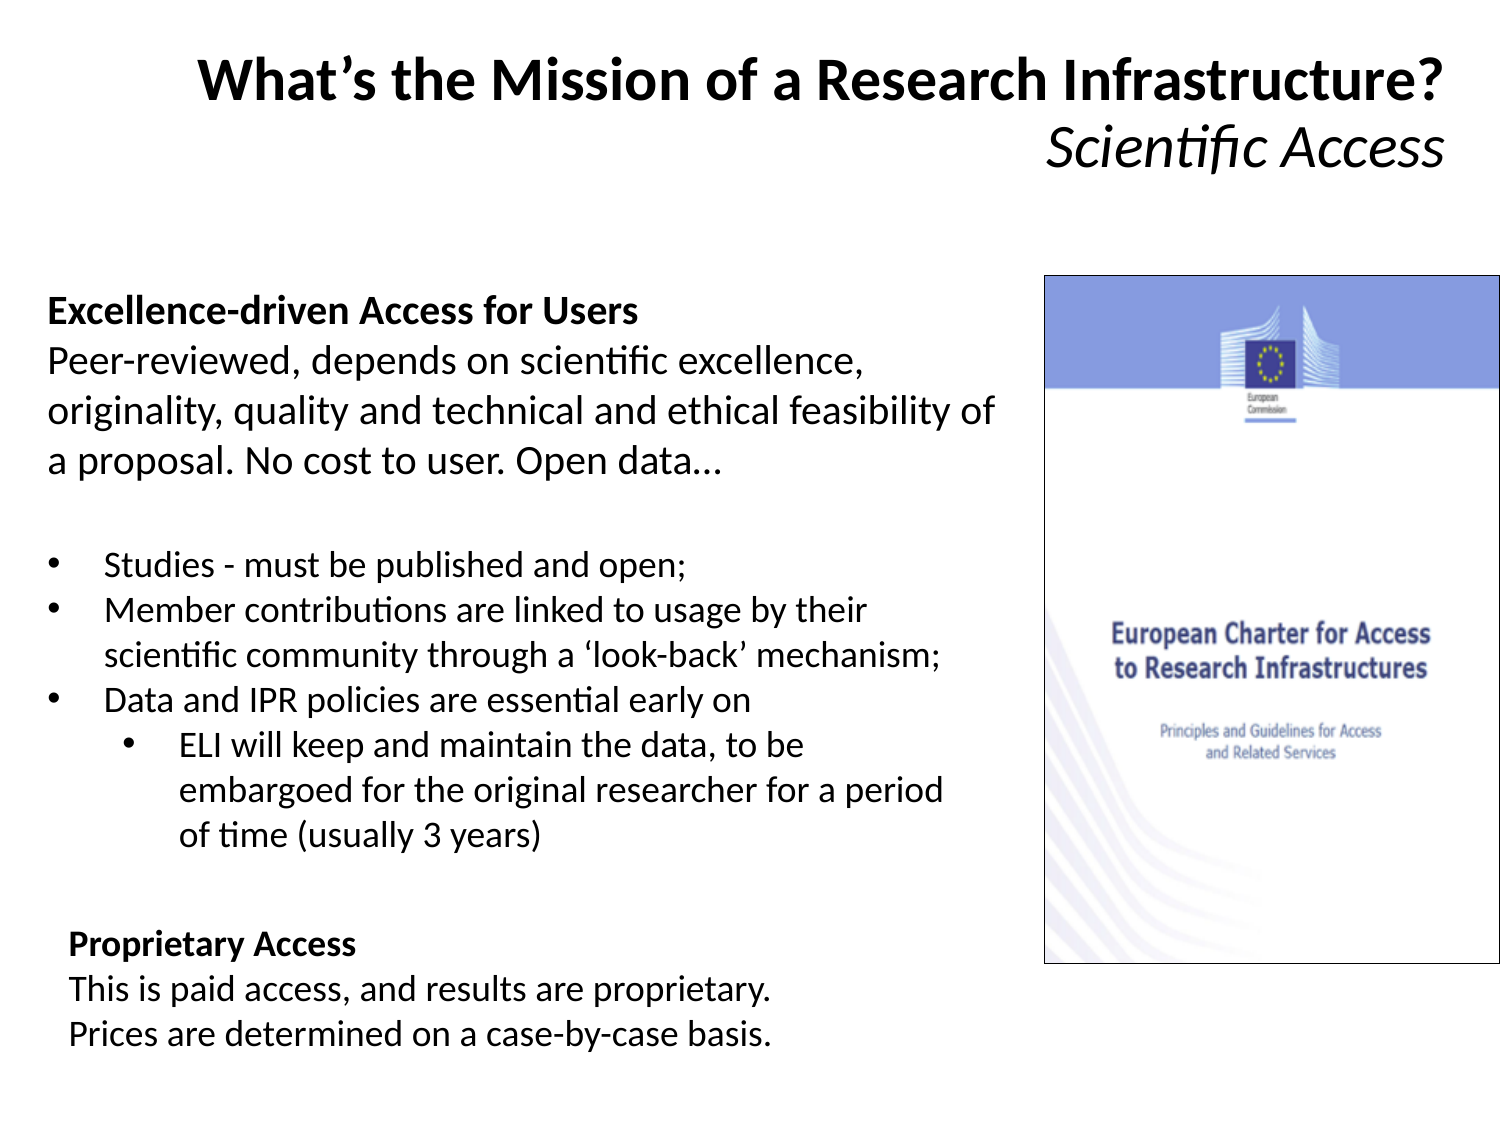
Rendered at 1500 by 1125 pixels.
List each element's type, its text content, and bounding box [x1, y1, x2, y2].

title What’s the Mission of a Research Infrastructure? Scientific Access [102, 38, 1462, 190]
text_box Studies - must be published and open; Member contributions are linked to usage by their scientific community through a ‘look-back’ mechanism; Data and IPR policies are essential early on ELI will keep and maintain the data, to be embargoed for the original researcher for a period of time (usually 3 years) [32, 532, 990, 862]
text_box Excellence-driven Access for Users Peer-reviewed, depends on scientific excellence, originality, quality and technical and ethical feasibility of a proposal. No cost to user. Open data… [32, 275, 1028, 490]
text_box Proprietary Access This is paid access, and results are proprietary. Prices are determined on a case-by-case basis. [53, 911, 804, 1062]
picture [1044, 275, 1500, 964]
